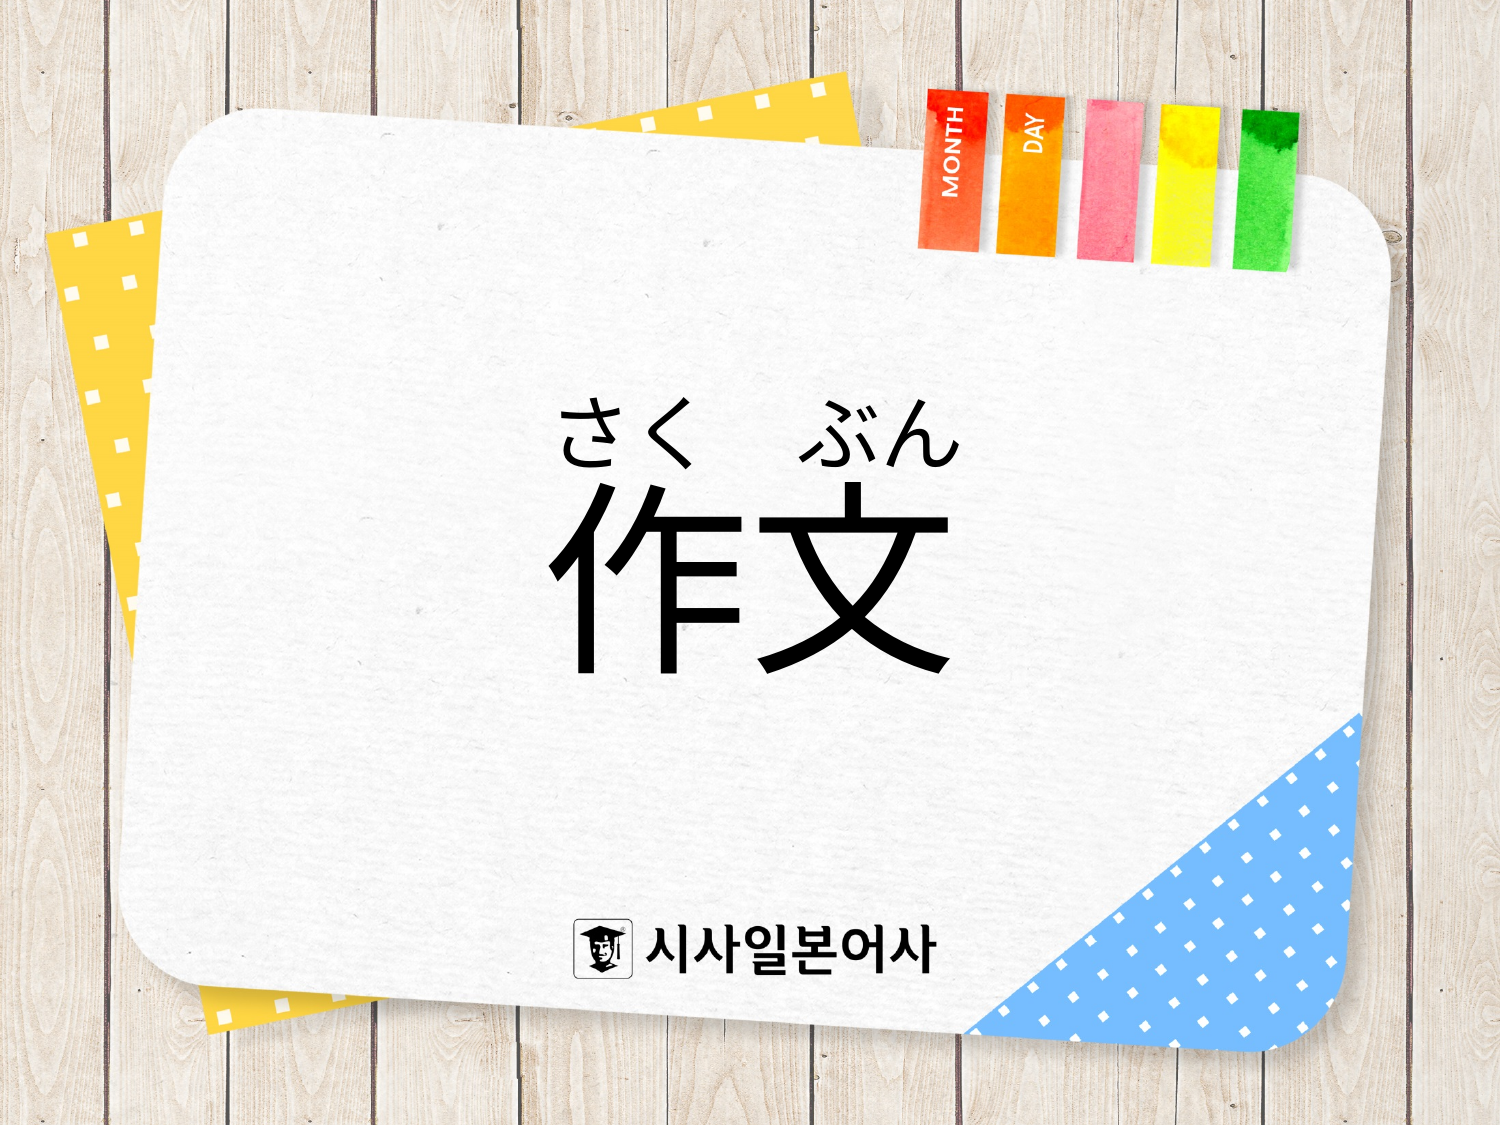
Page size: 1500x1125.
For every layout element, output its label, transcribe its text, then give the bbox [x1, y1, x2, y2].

title 作文 [75, 338, 1425, 811]
picture [0, 0, 1500, 1125]
text_box さく ぶん [533, 373, 980, 489]
